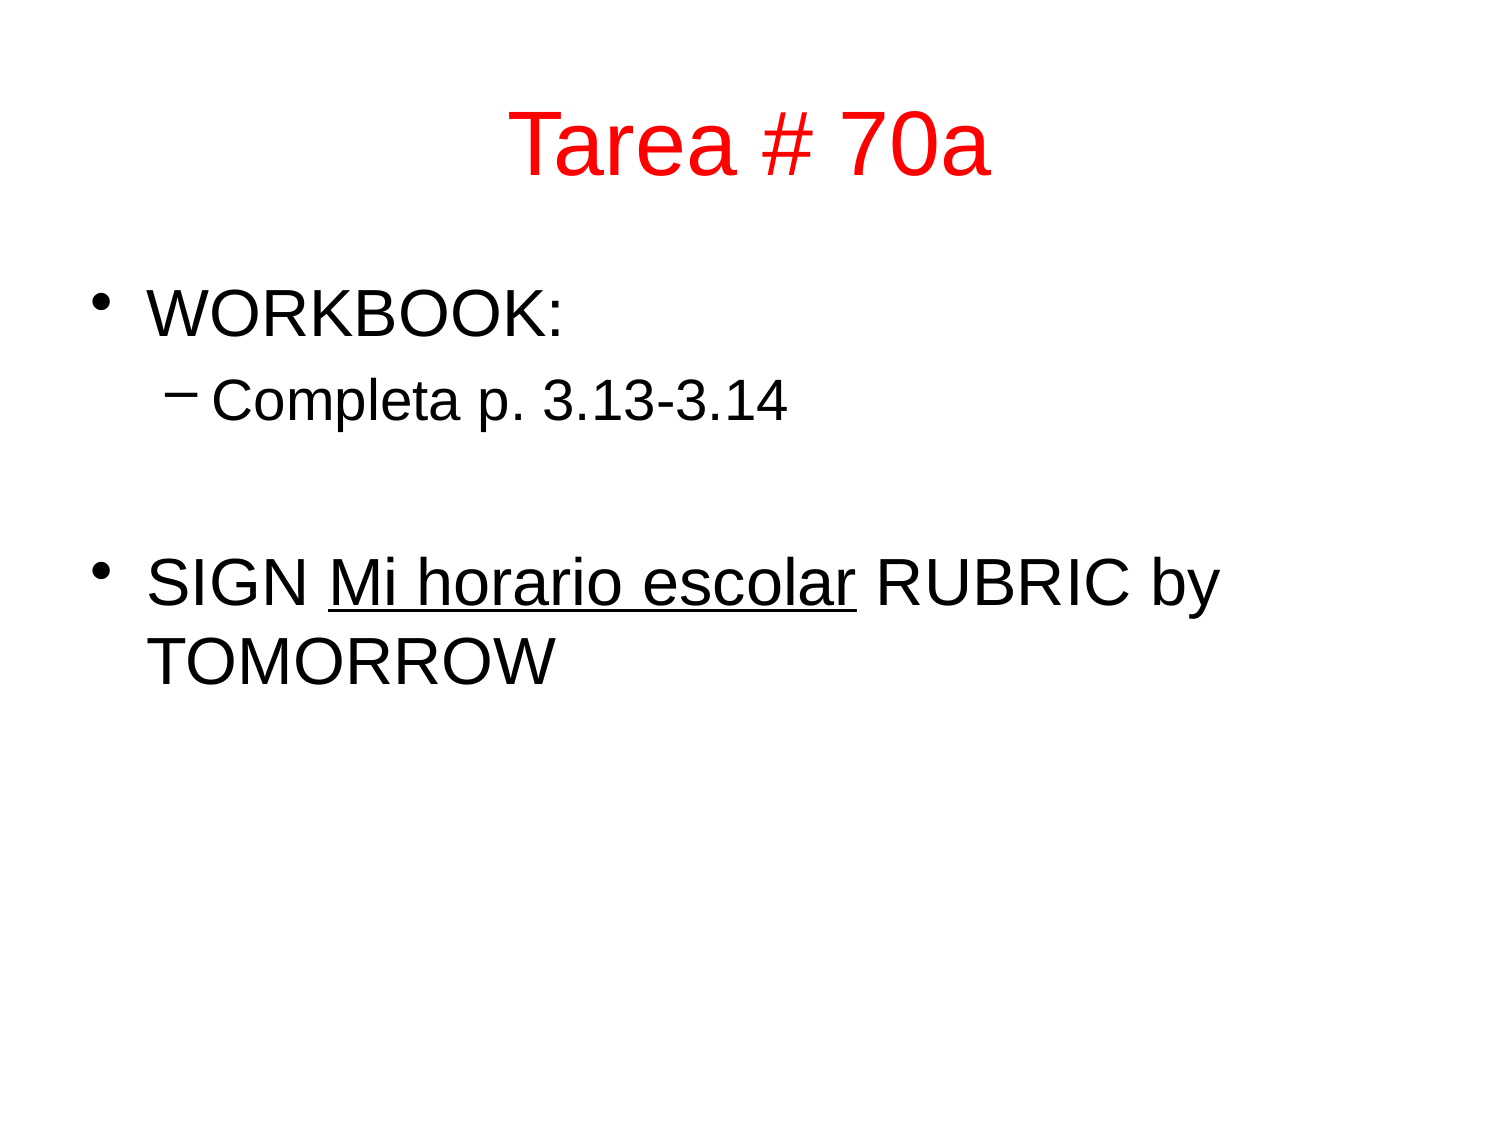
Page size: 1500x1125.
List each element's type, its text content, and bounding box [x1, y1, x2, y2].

title Tarea # 70a [75, 45, 1425, 233]
list WORKBOOK: Completa p. 3.13-3.14 SIGN Mi horario escolar RUBRIC by TOMORROW [75, 262, 1425, 1005]
